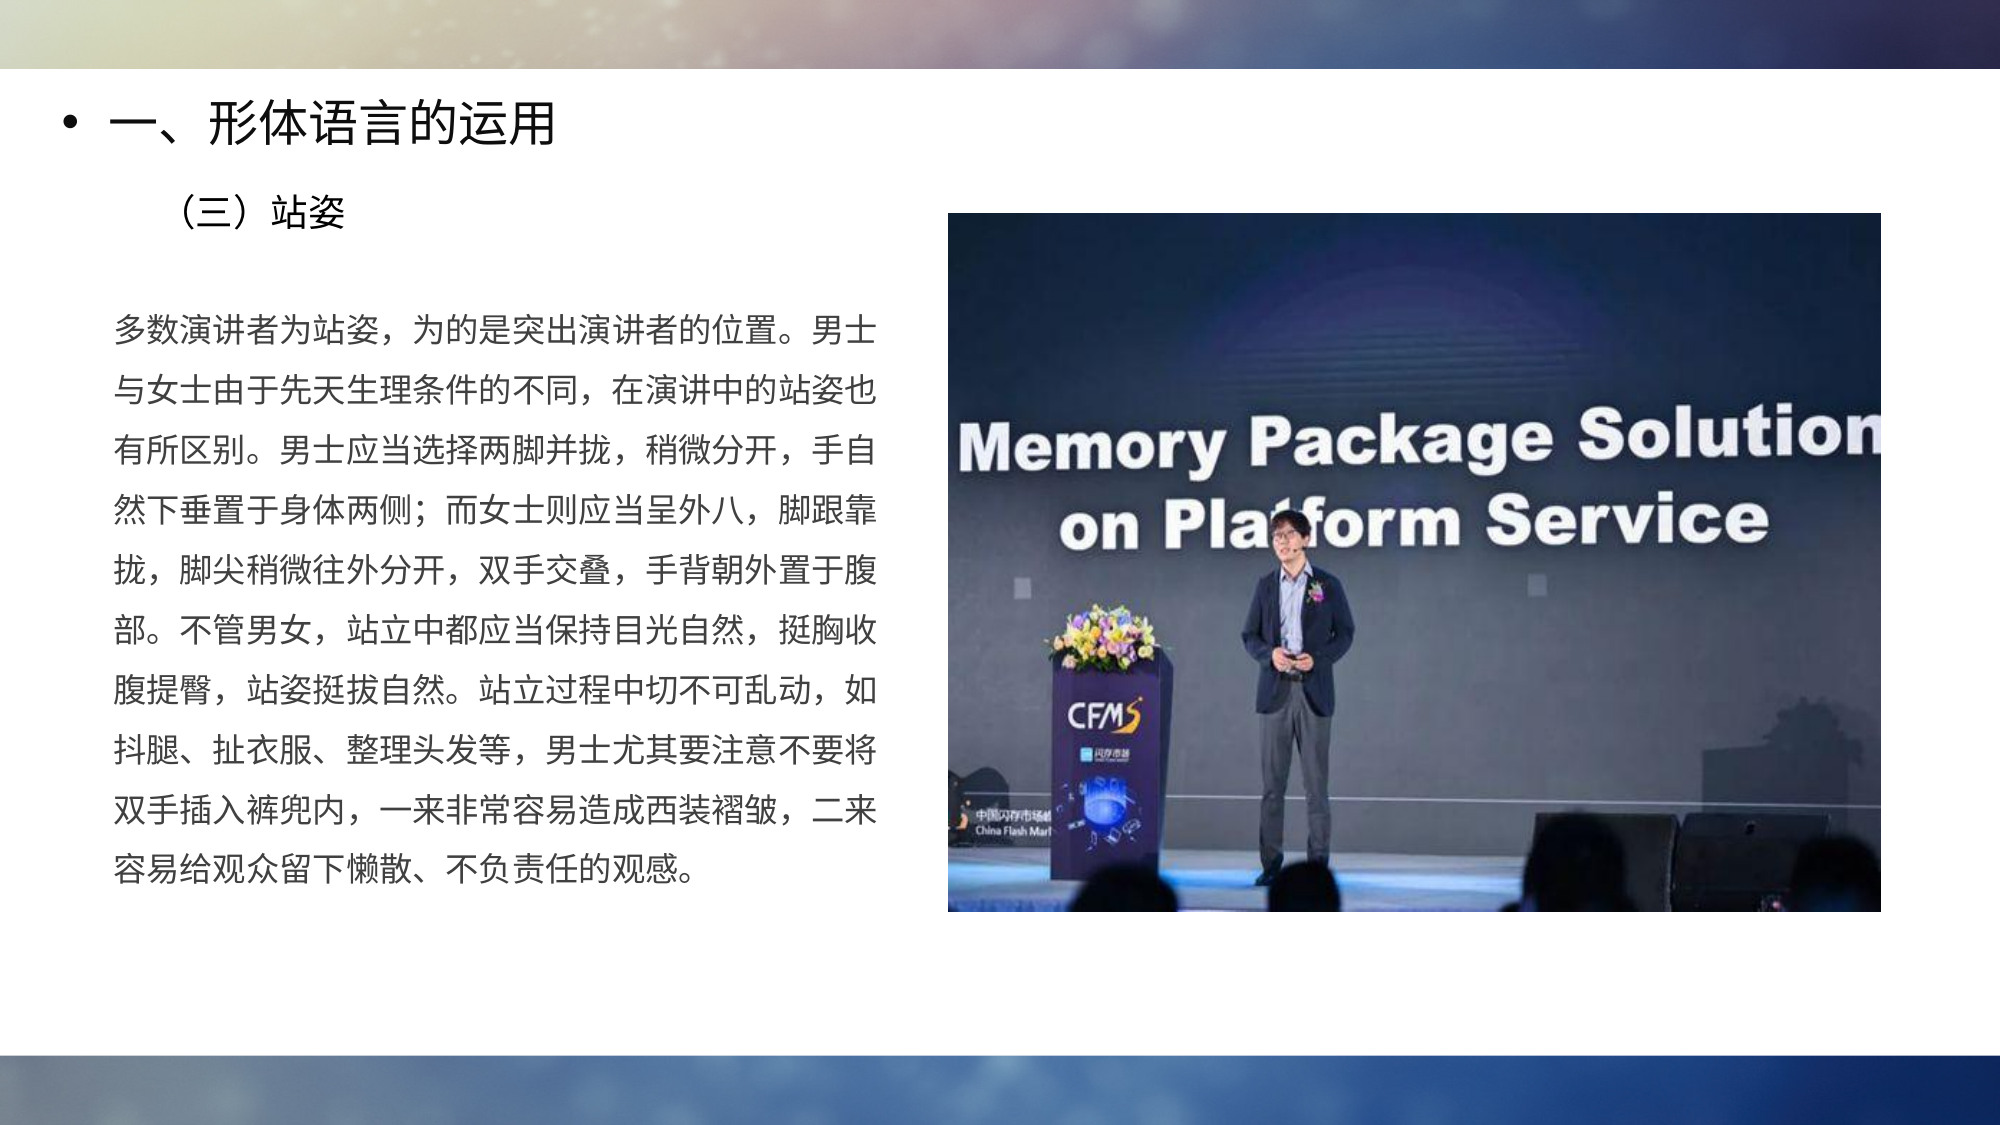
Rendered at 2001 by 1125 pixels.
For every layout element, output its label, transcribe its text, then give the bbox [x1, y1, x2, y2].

text_box 多数演讲者为站姿，为的是突出演讲者的位置。男士与女士由于先天生理条件的不同，在演讲中的站姿也有所区别。男士应当选择两脚并拢，稍微分开，手自然下垂置于身体两侧；而女士则应当呈外八，脚跟靠拢，脚尖稍微往外分开，双手交叠，手背朝外置于腹部。不管男女，站立中都应当保持目光自然，挺胸收腹提臀，站姿挺拔自然。站立过程中切不可乱动，如抖腿、扯衣服、整理头发等，男士尤其要注意不要将双手插入裤兜内，一来非常容易造成西装褶皱，二来容易给观众留下懒散、不负责任的观感。 [98, 282, 913, 896]
picture [0, 1056, 2000, 1125]
text_box （三）站姿 [143, 181, 361, 242]
picture [948, 213, 1881, 912]
text_box 一、形体语言的运用 [46, 84, 724, 160]
picture [0, 0, 2000, 69]
